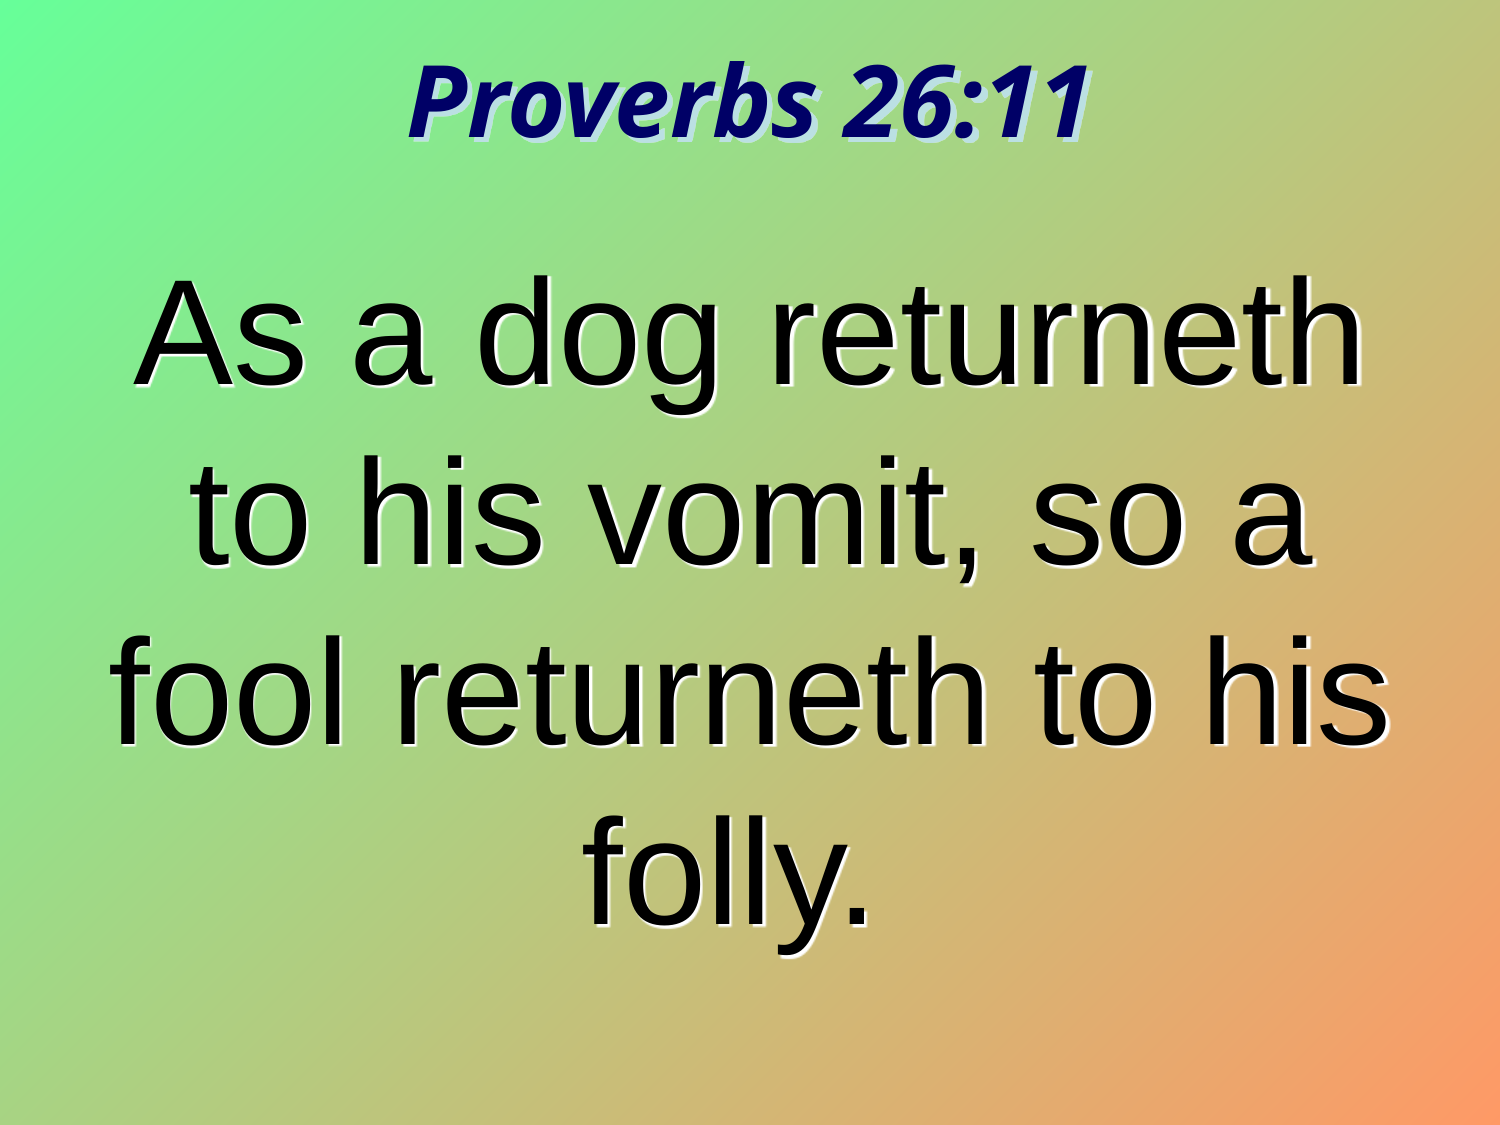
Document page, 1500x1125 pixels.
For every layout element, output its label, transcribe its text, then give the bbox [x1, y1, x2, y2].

text_box Proverbs 26:11 [0, 29, 1500, 165]
text_box As a dog returneth to his vomit, so a fool returneth to his folly. [53, 227, 1449, 963]
